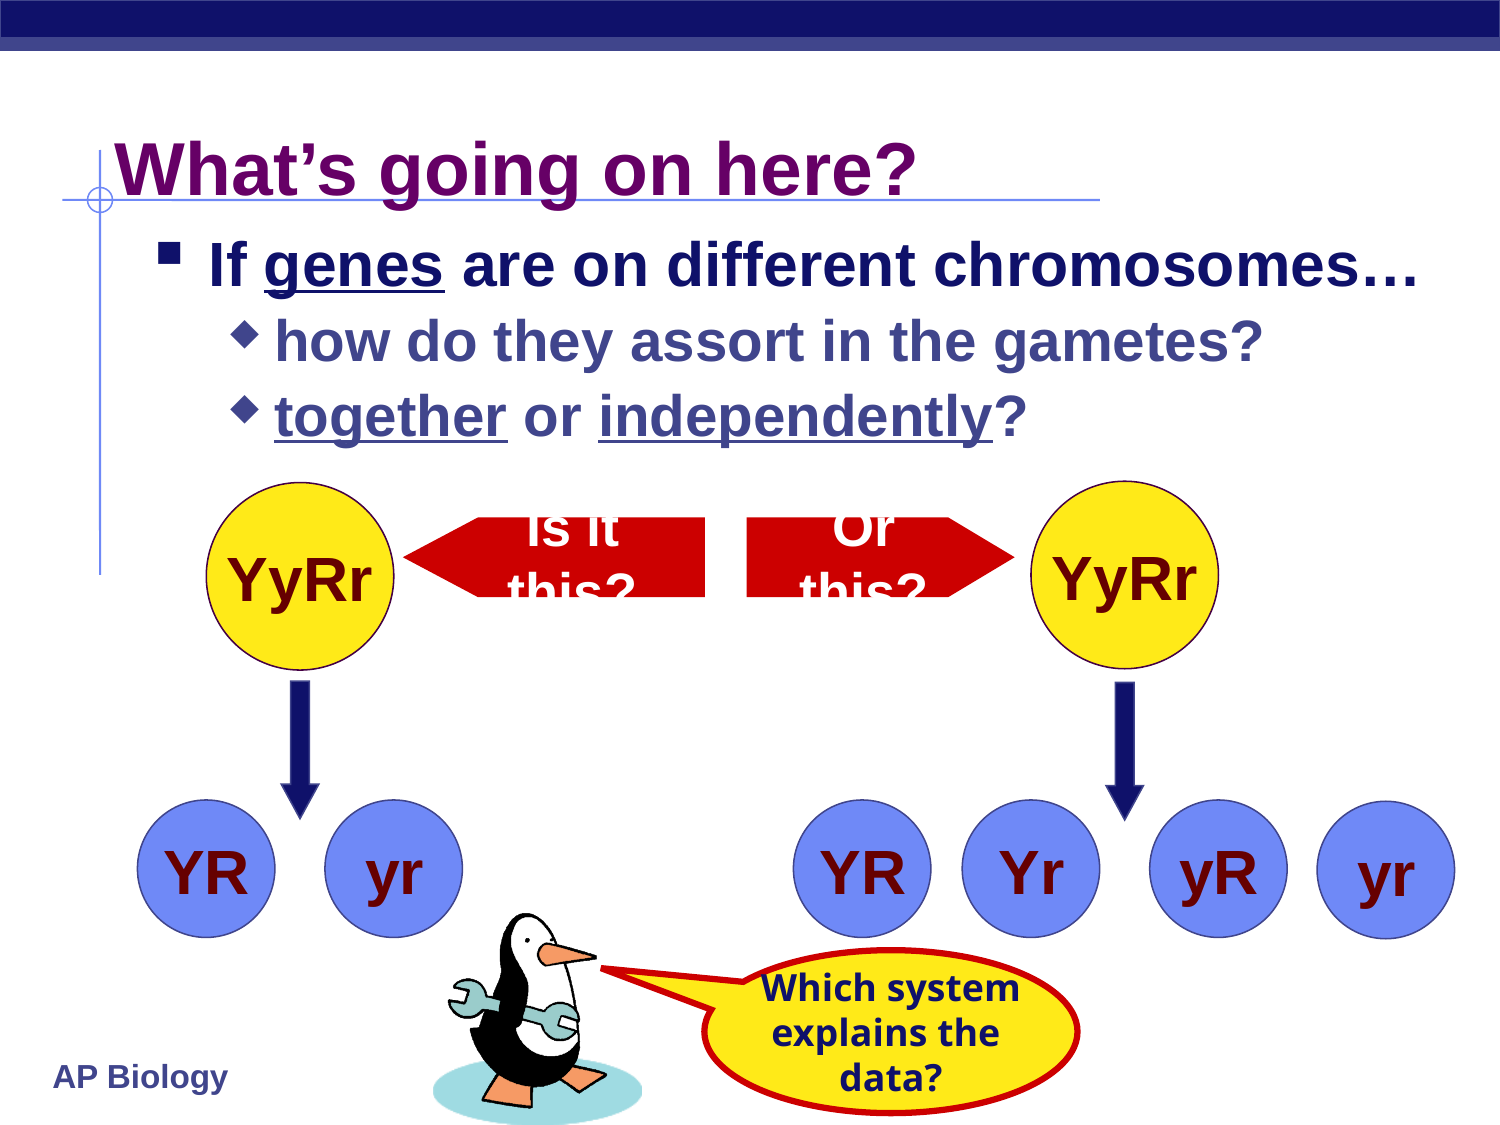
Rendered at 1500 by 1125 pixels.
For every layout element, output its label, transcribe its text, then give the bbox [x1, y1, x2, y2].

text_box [961, 799, 1100, 938]
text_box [1149, 799, 1288, 938]
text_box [793, 799, 932, 938]
text_box [1042, 620, 1207, 669]
text_box [1030, 544, 1036, 606]
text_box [206, 482, 394, 671]
text_box [1042, 481, 1207, 530]
text_box Is it this? [402, 517, 705, 598]
text_box YyRr [1036, 530, 1213, 620]
text_box Which system explains the data? [646, 950, 1078, 1114]
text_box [1316, 800, 1455, 939]
text_box Or this? [746, 517, 1015, 598]
list If genes are on different chromosomes… how do they assort in the gametes? together or independently? [137, 224, 1500, 475]
text_box [1213, 543, 1219, 607]
picture [432, 912, 642, 1125]
title What’s going on here? [99, 112, 1375, 238]
text_box [281, 681, 319, 819]
text_box [1105, 682, 1144, 820]
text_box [137, 799, 276, 938]
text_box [324, 799, 463, 938]
